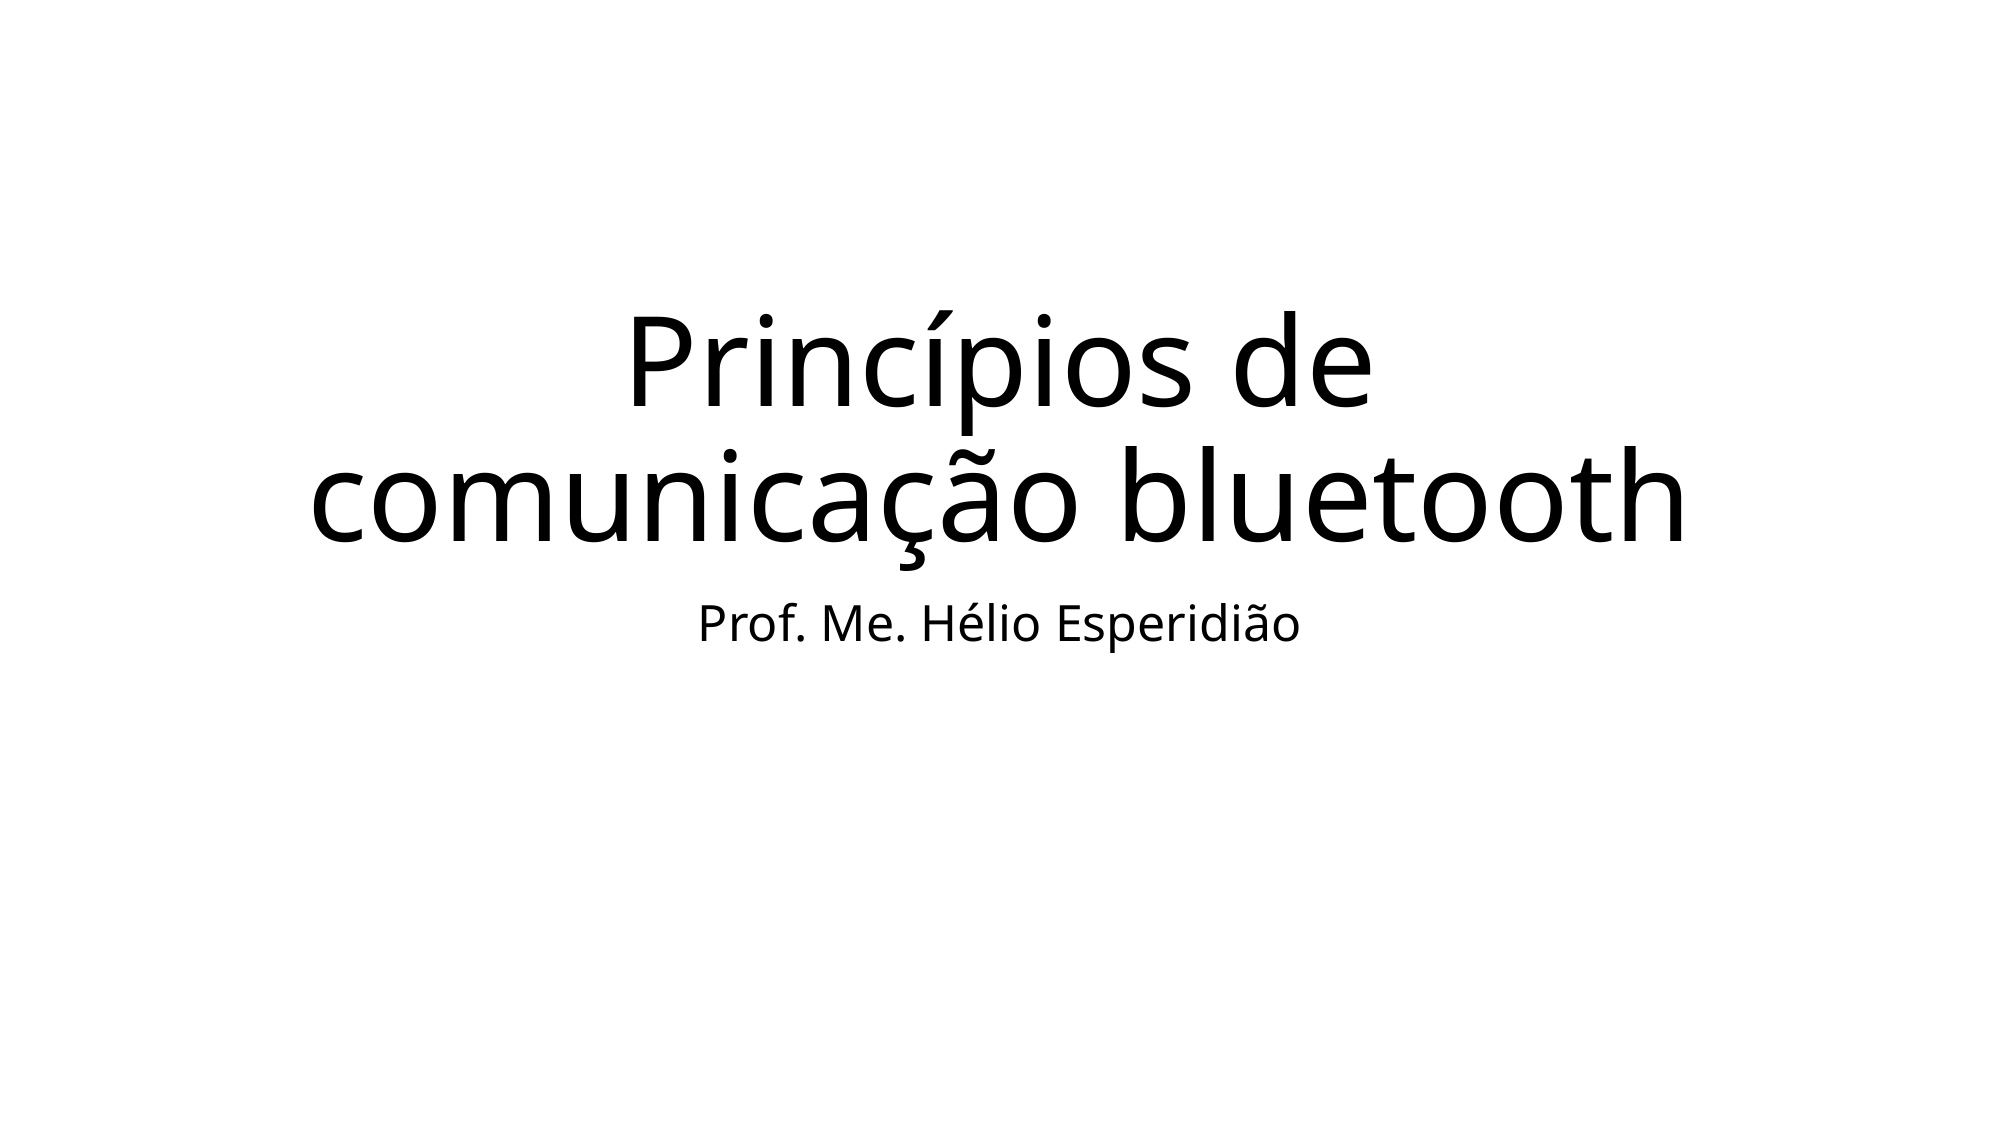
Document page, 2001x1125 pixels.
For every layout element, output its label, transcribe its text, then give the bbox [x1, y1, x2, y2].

subtitle Prof. Me. Hélio Esperidião [249, 590, 1750, 863]
title Princípios de comunicação bluetooth [249, 184, 1750, 576]
